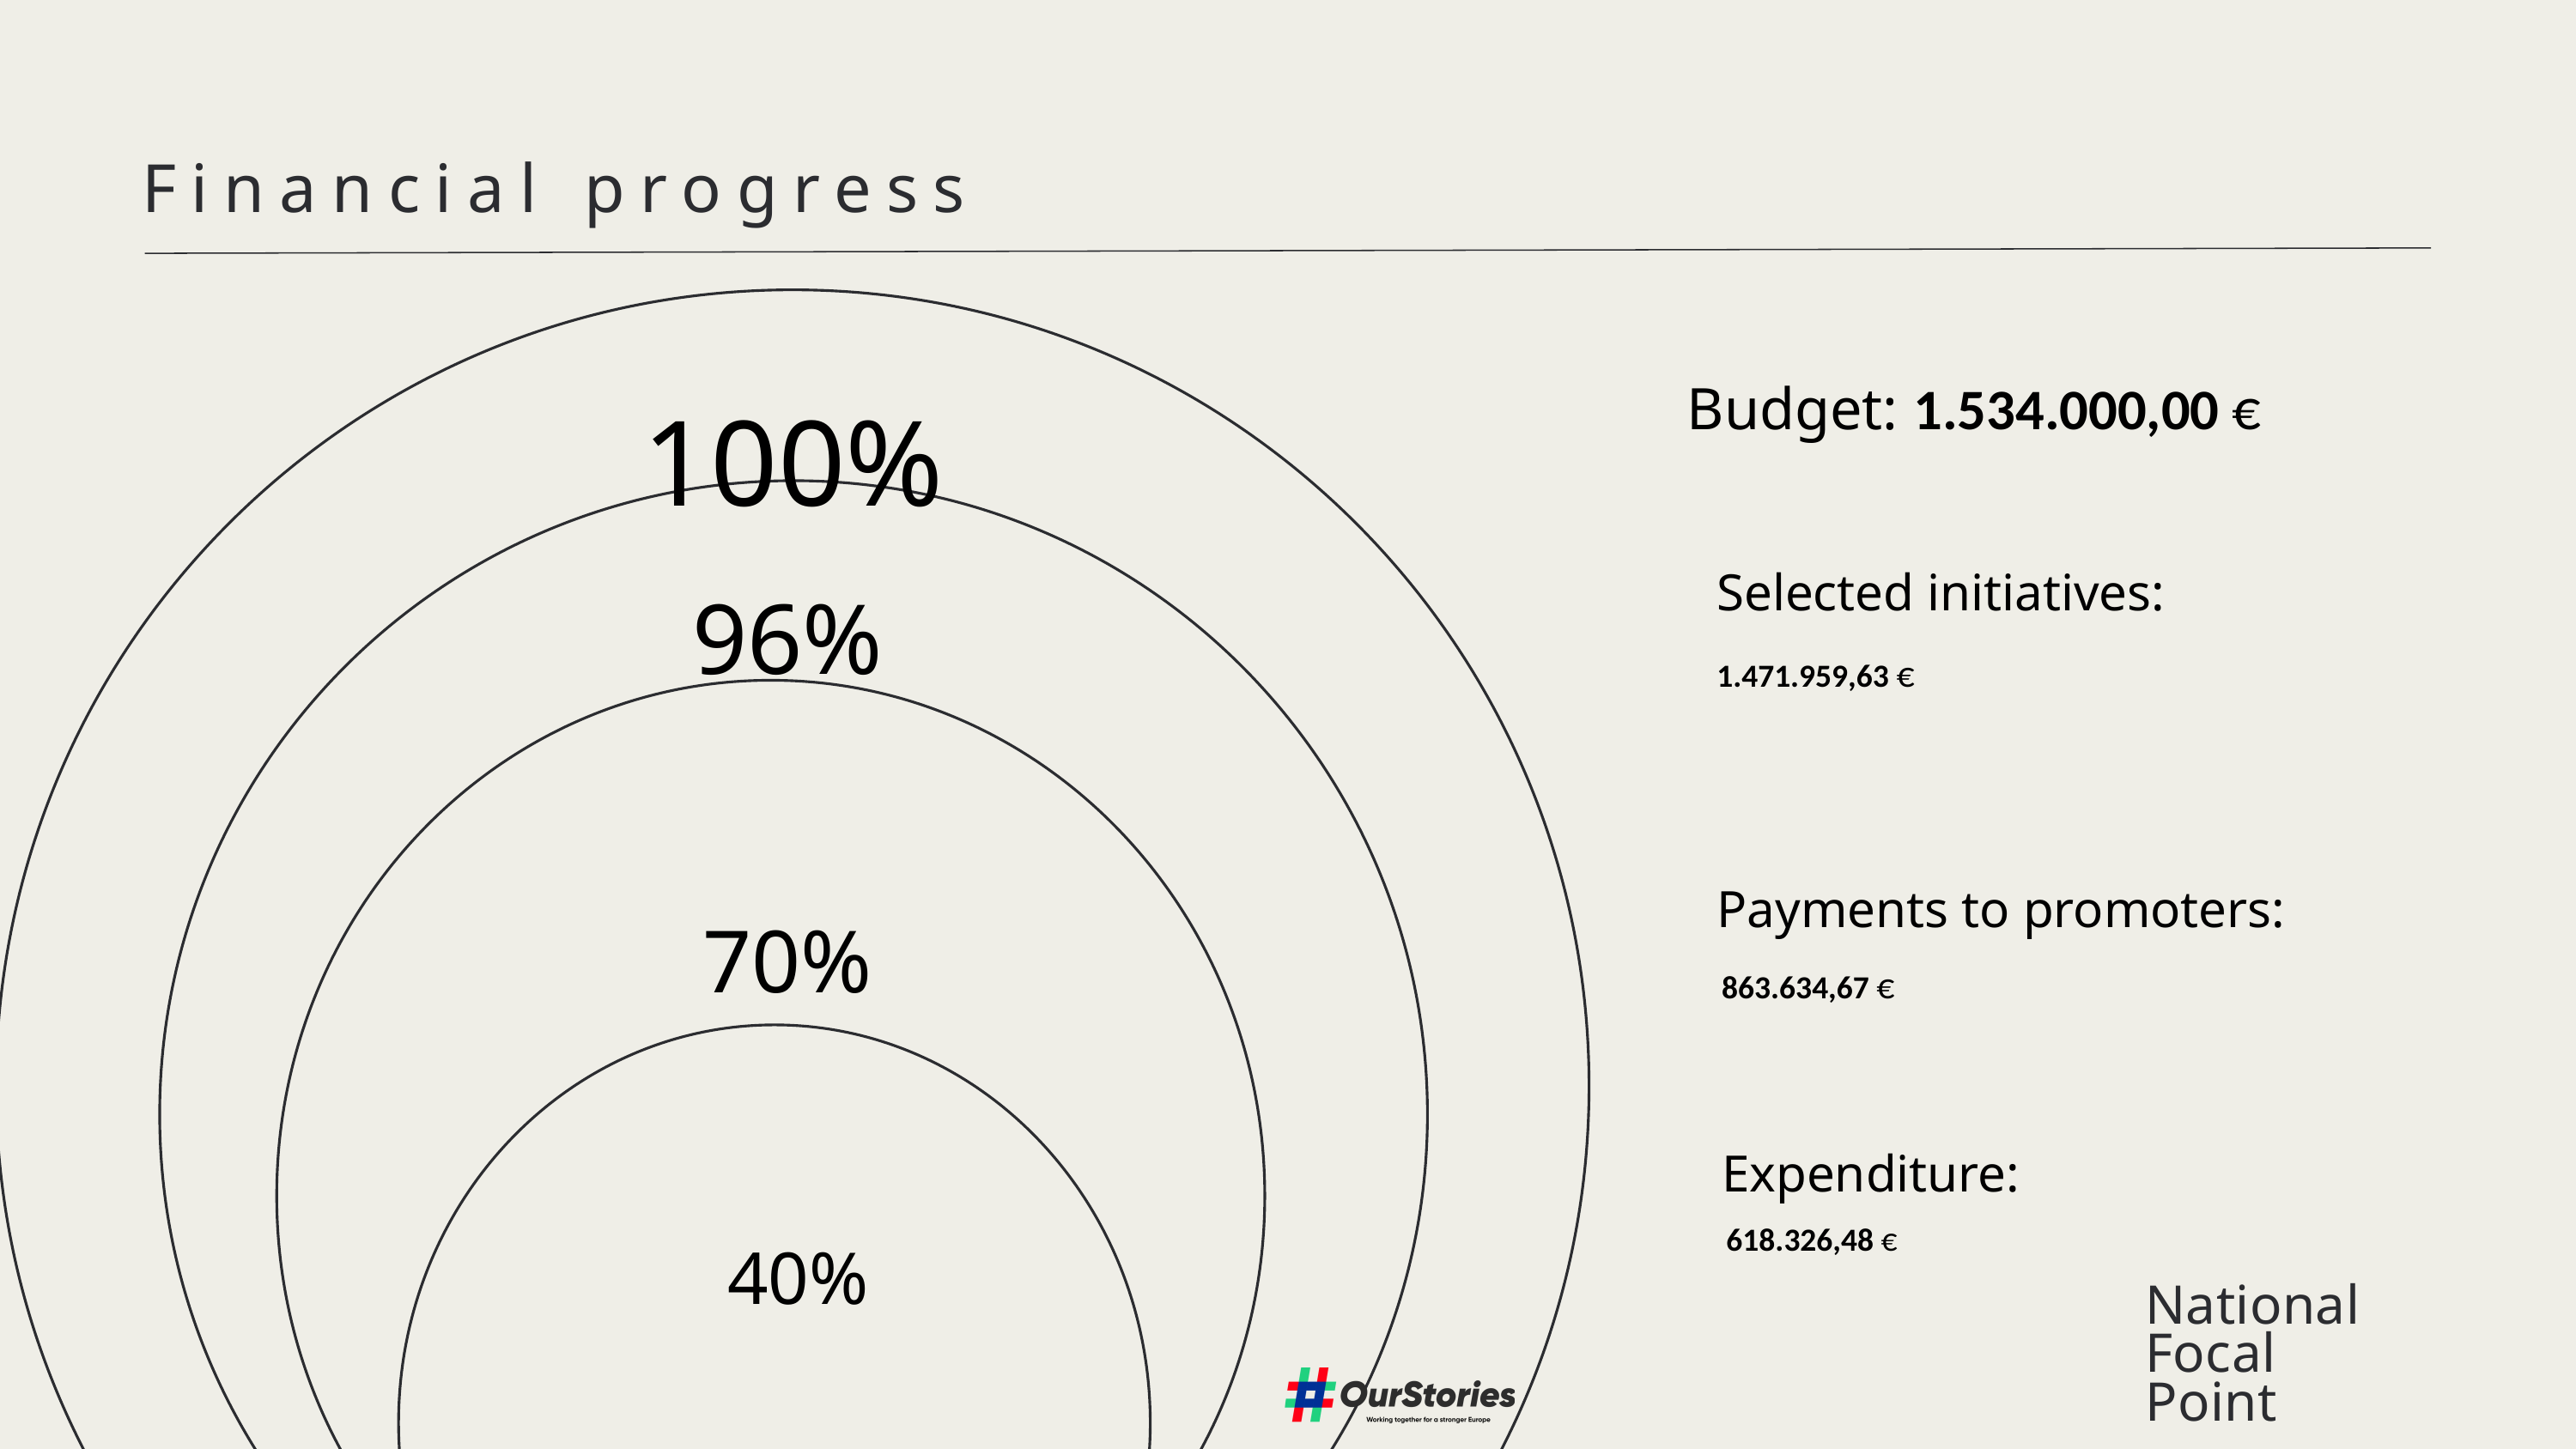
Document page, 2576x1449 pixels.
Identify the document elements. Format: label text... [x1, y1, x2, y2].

text_box Financial progress [142, 132, 2428, 226]
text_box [0, 289, 1589, 1449]
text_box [159, 480, 1428, 1449]
text_box National Focal Point [2145, 1285, 2383, 1432]
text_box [1716, 549, 2436, 1261]
text_box Budget: 1.534.000,00 € [1686, 370, 2460, 441]
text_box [276, 680, 1266, 1449]
